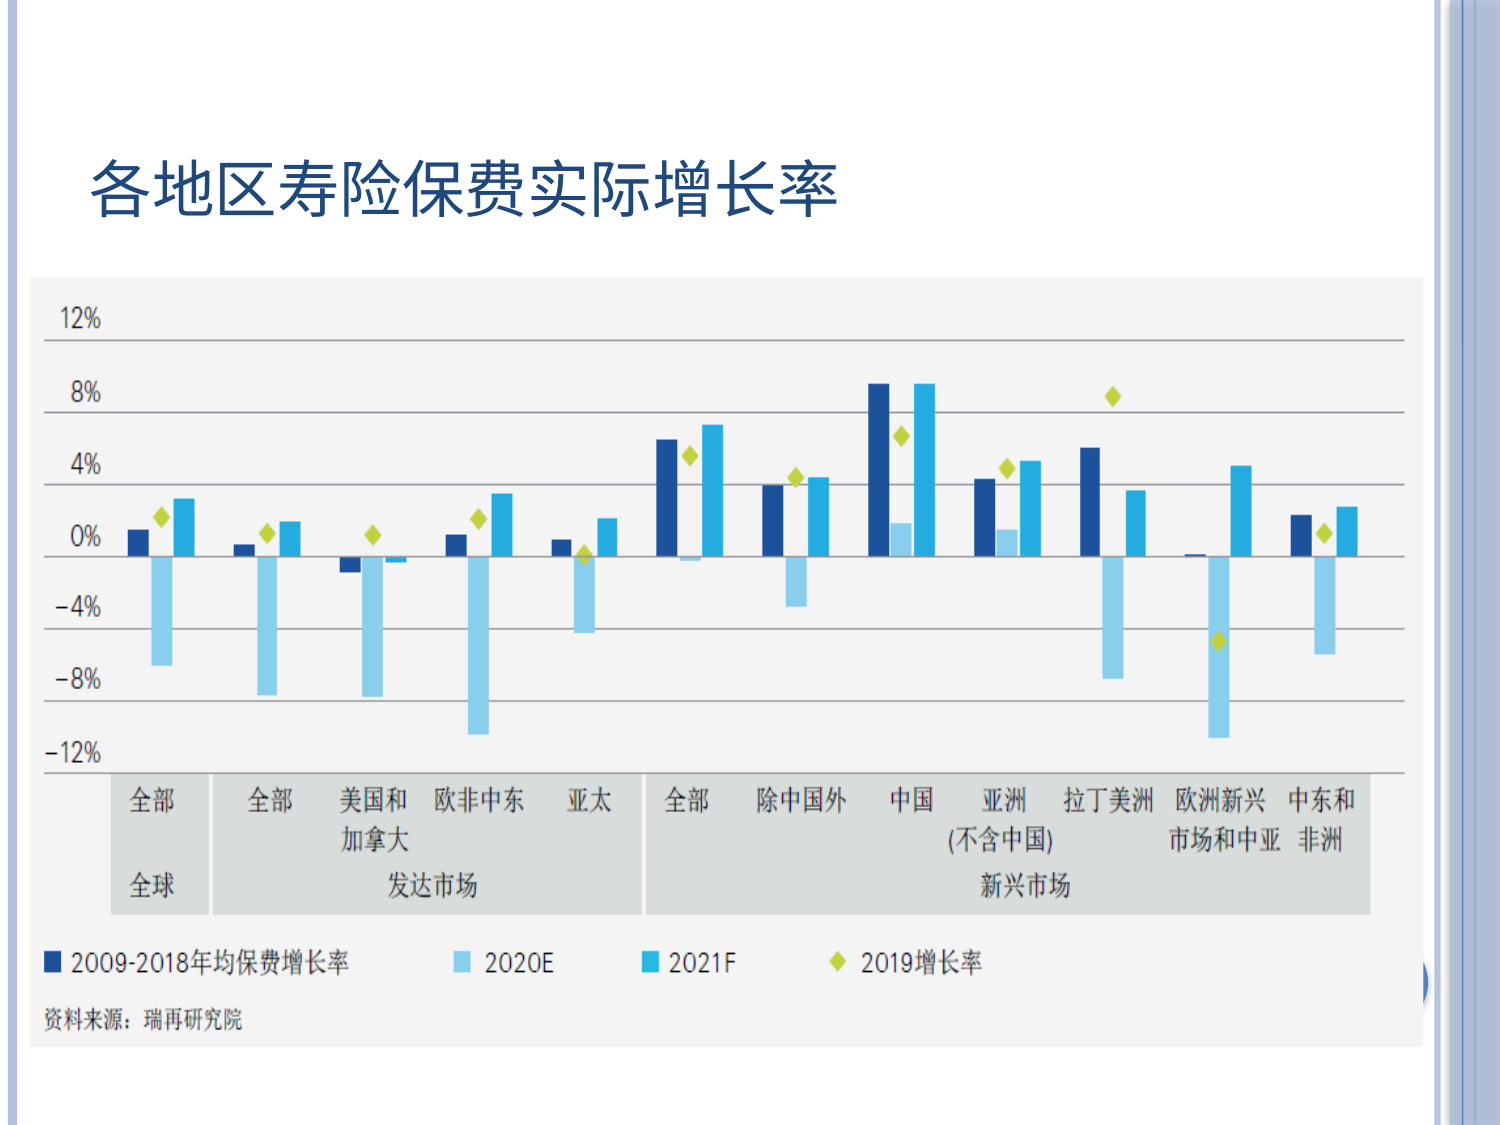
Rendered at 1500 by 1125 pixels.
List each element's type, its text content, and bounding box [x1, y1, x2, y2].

picture [28, 278, 1424, 1048]
title 各地区寿险保费实际增长率 [75, 45, 1300, 233]
